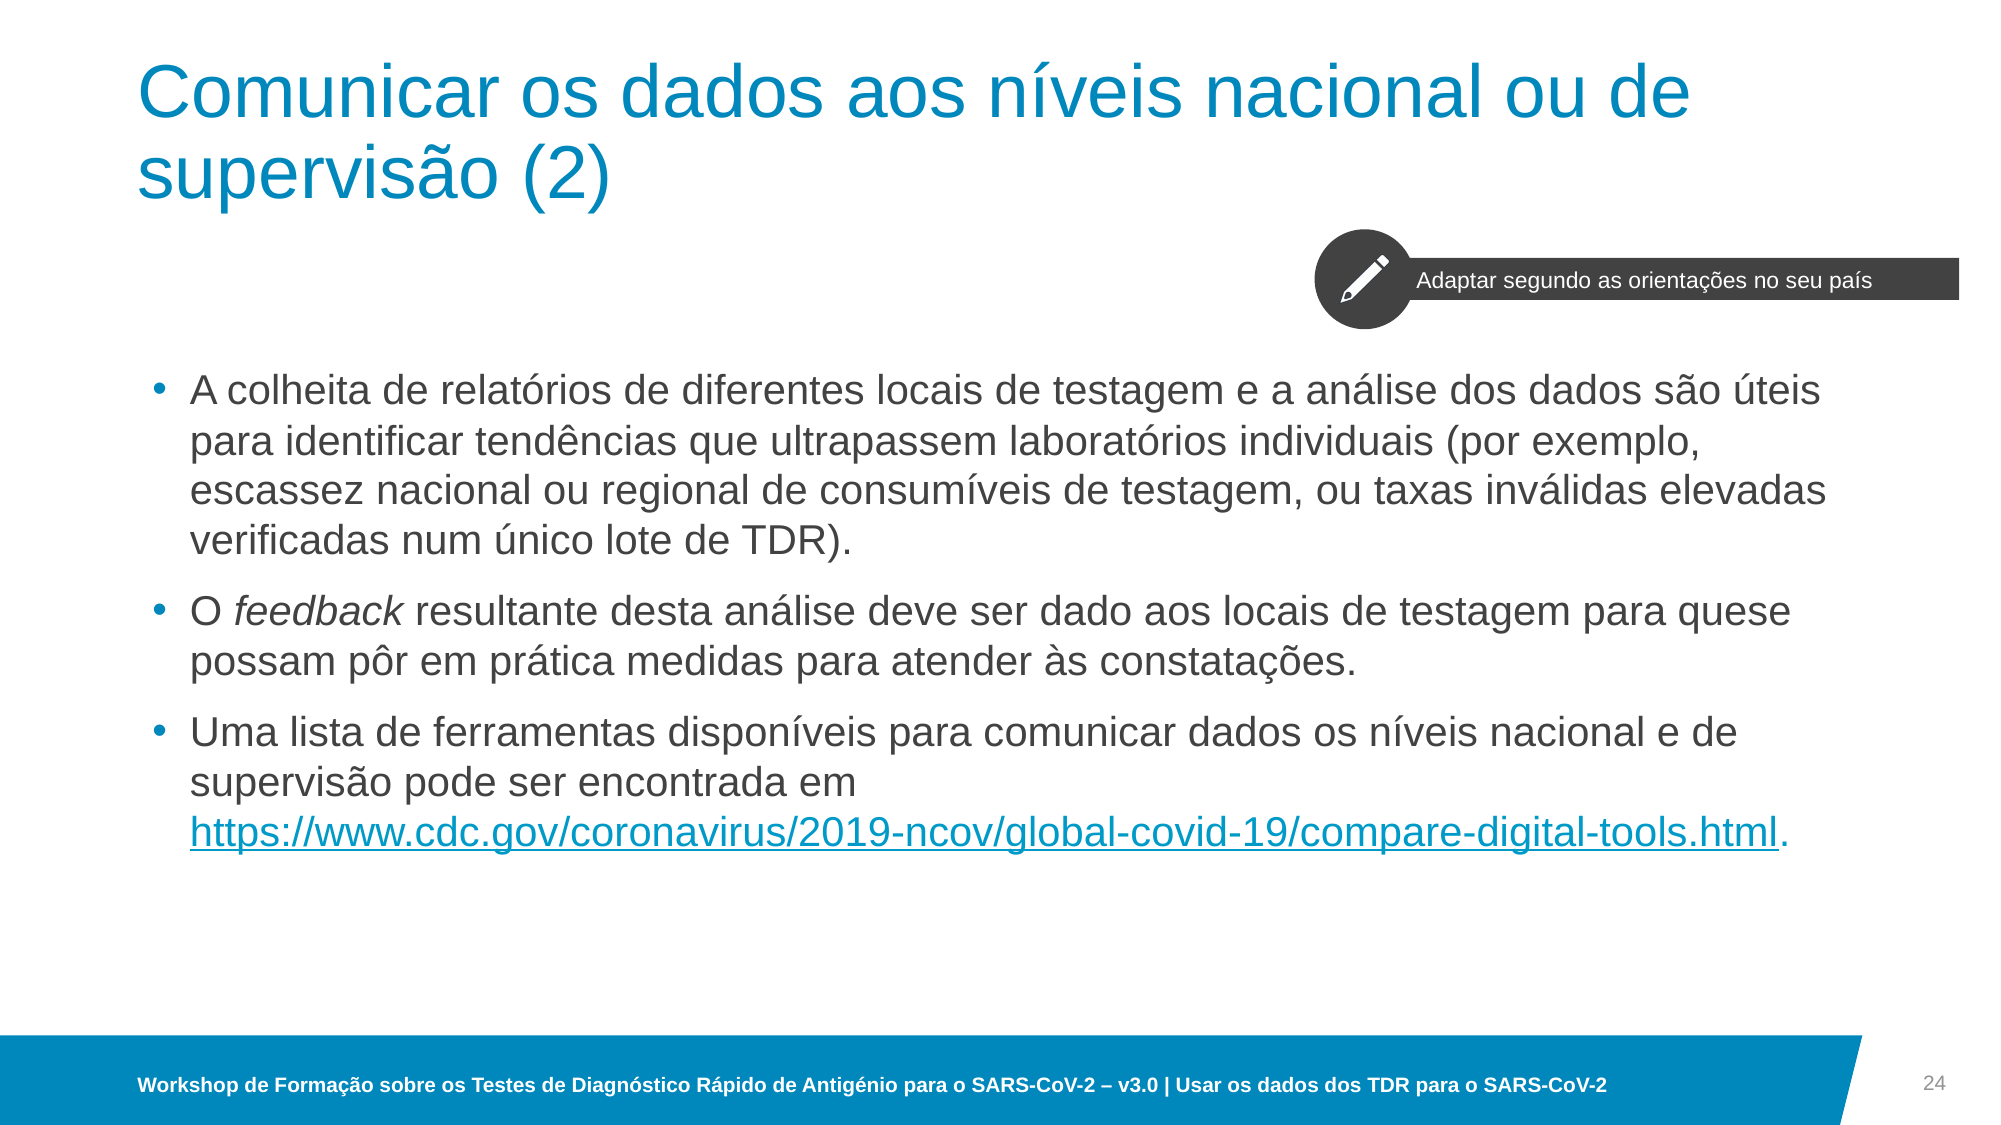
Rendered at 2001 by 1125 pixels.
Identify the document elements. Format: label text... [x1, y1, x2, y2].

footer Workshop de Formação sobre os Testes de Diagnóstico Rápido de Antigénio para o SARS-CoV-2 – v3.0 | Usar os dados dos TDR para o SARS-CoV-2 [137, 1042, 1771, 1125]
slide_number 24 [1862, 1035, 1947, 1125]
list A colheita de relatórios de diferentes locais de testagem e a análise dos dados são úteis para identificar tendências que ultrapassem laboratórios individuais (por exemplo, escassez nacional ou regional de consumíveis de testagem, ou taxas inválidas elevadas verificadas num único lote de TDR). O feedback resultante desta análise deve ser dado aos locais de testagem para quese possam pôr em prática medidas para atender às constatações. Uma lista de ferramentas disponíveis para comunicar dados os níveis nacional e de supervisão pode ser encontrada em https://www.cdc.gov/coronavirus/2019-ncov/global-covid-19/compare-digital-tools.html. [137, 284, 1863, 1014]
title Comunicar os dados aos níveis nacional ou de supervisão (2) [137, 59, 1863, 215]
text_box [1315, 230, 1960, 329]
